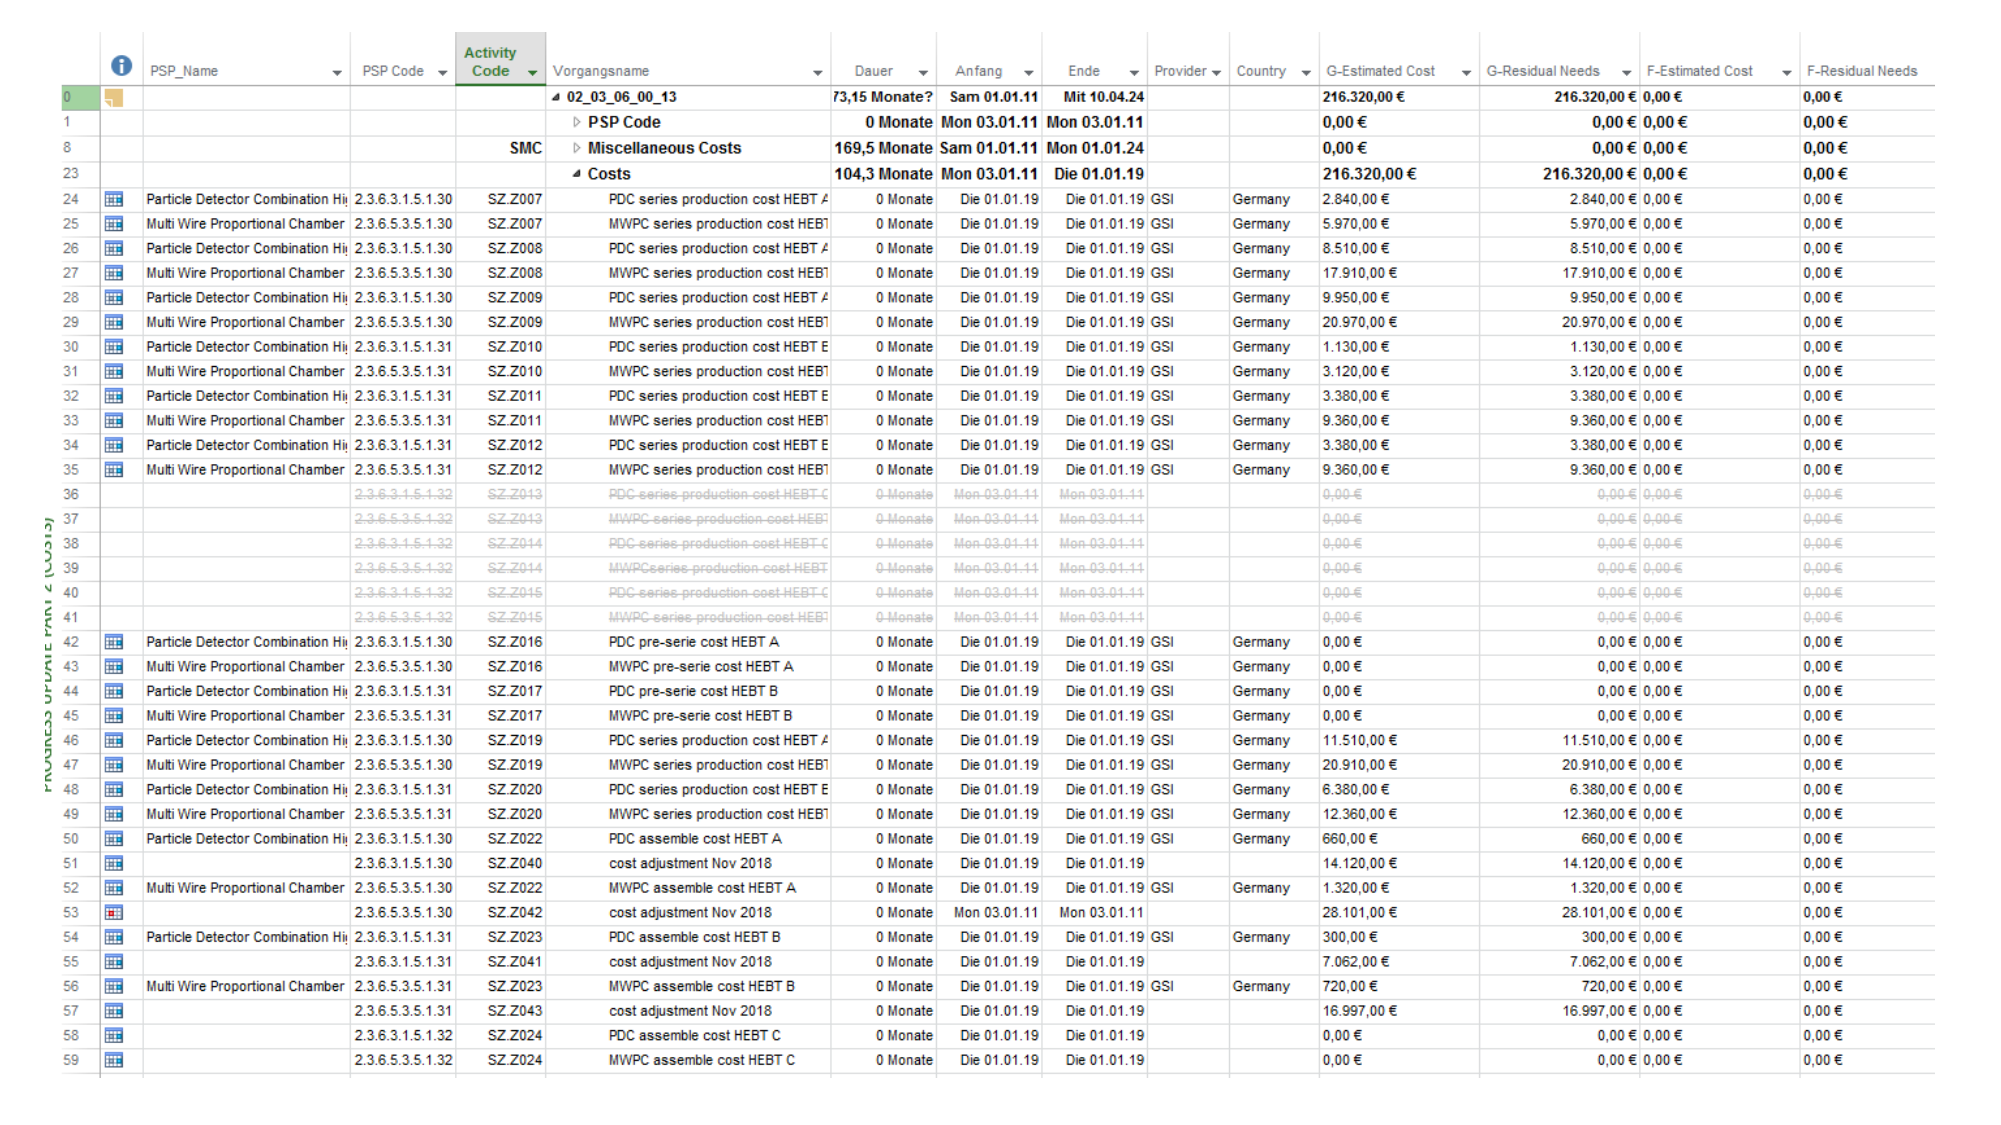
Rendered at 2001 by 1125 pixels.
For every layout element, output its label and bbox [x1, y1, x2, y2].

picture [44, 32, 1935, 1078]
